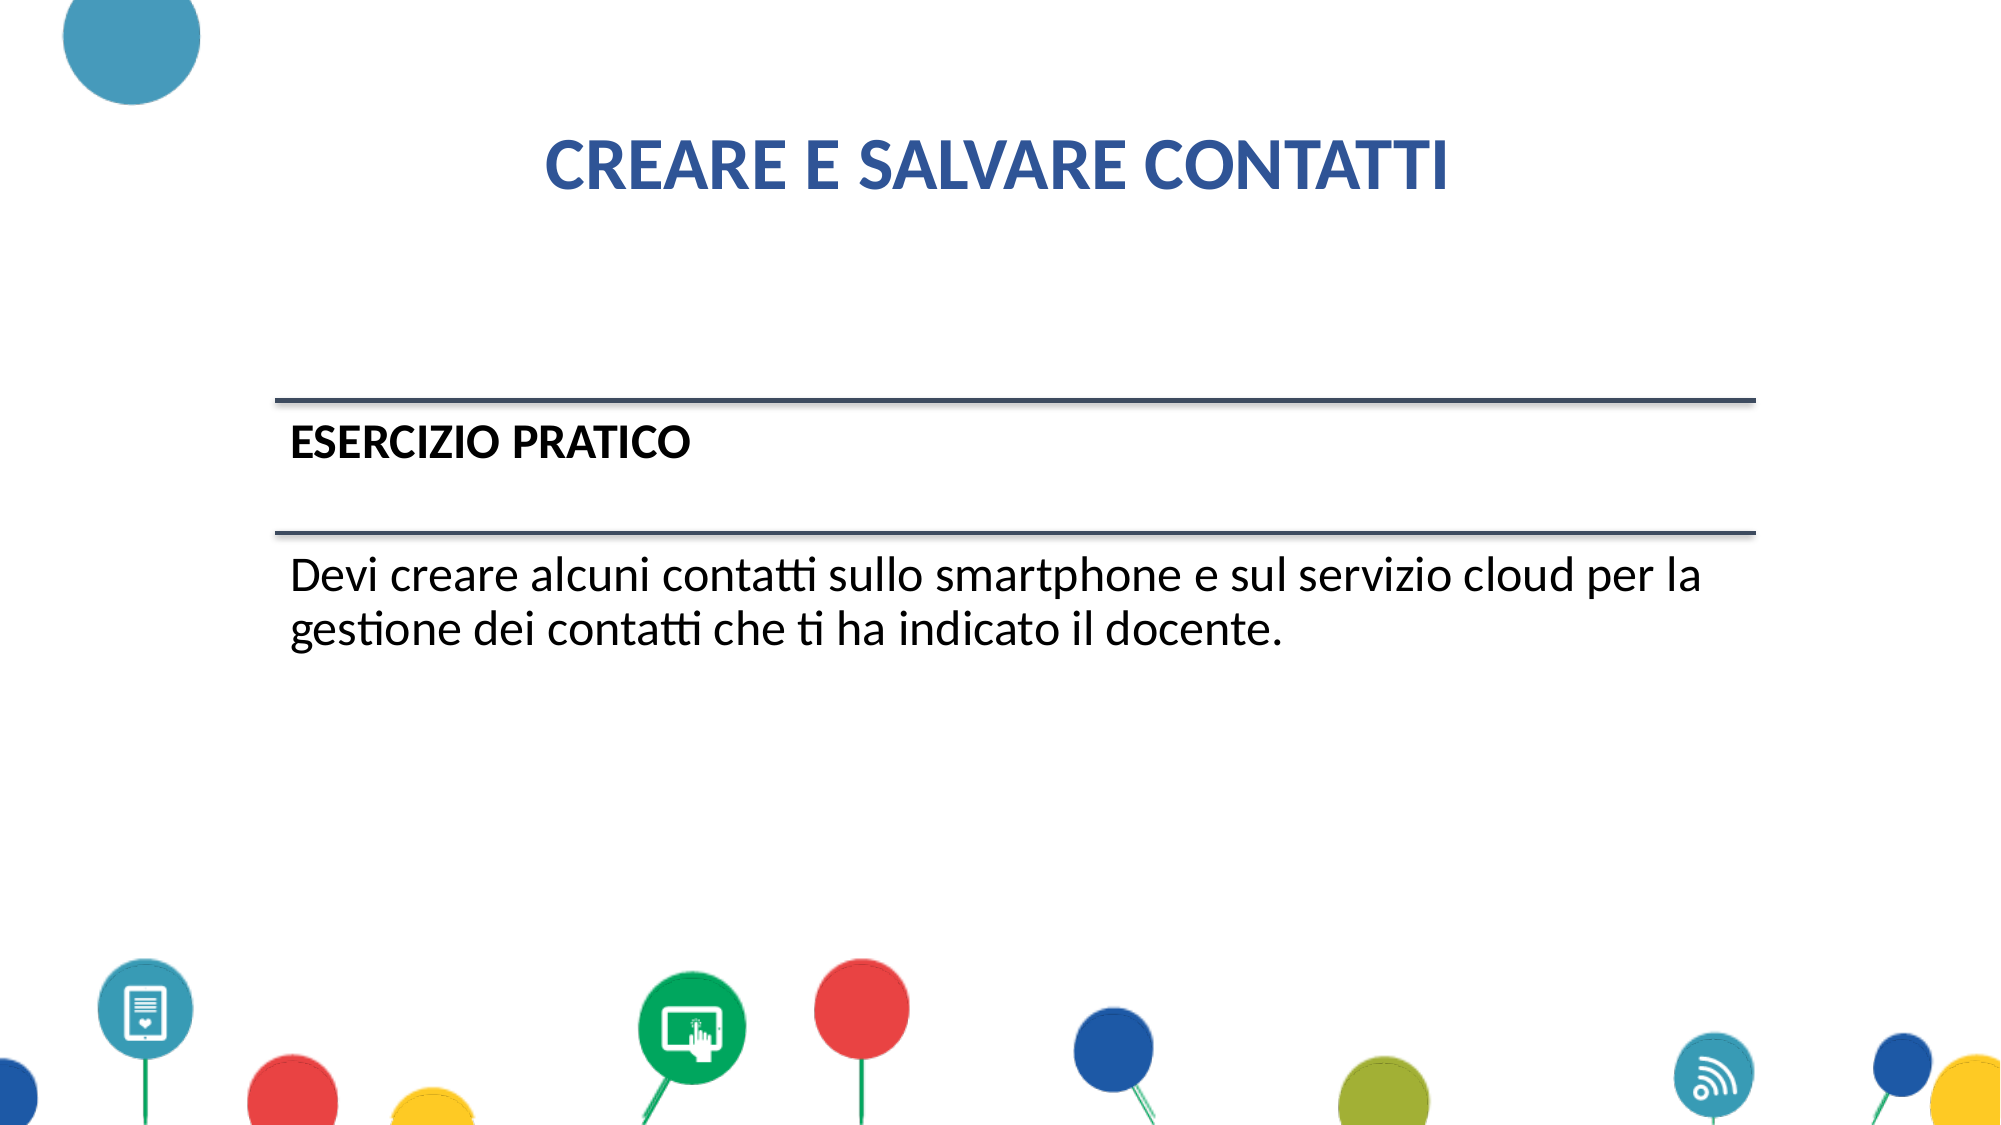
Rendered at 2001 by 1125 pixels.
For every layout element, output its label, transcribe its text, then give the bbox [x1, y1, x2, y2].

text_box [274, 400, 1757, 847]
title Creare e salvare contatti [135, 57, 1861, 275]
picture [0, 0, 2001, 1125]
